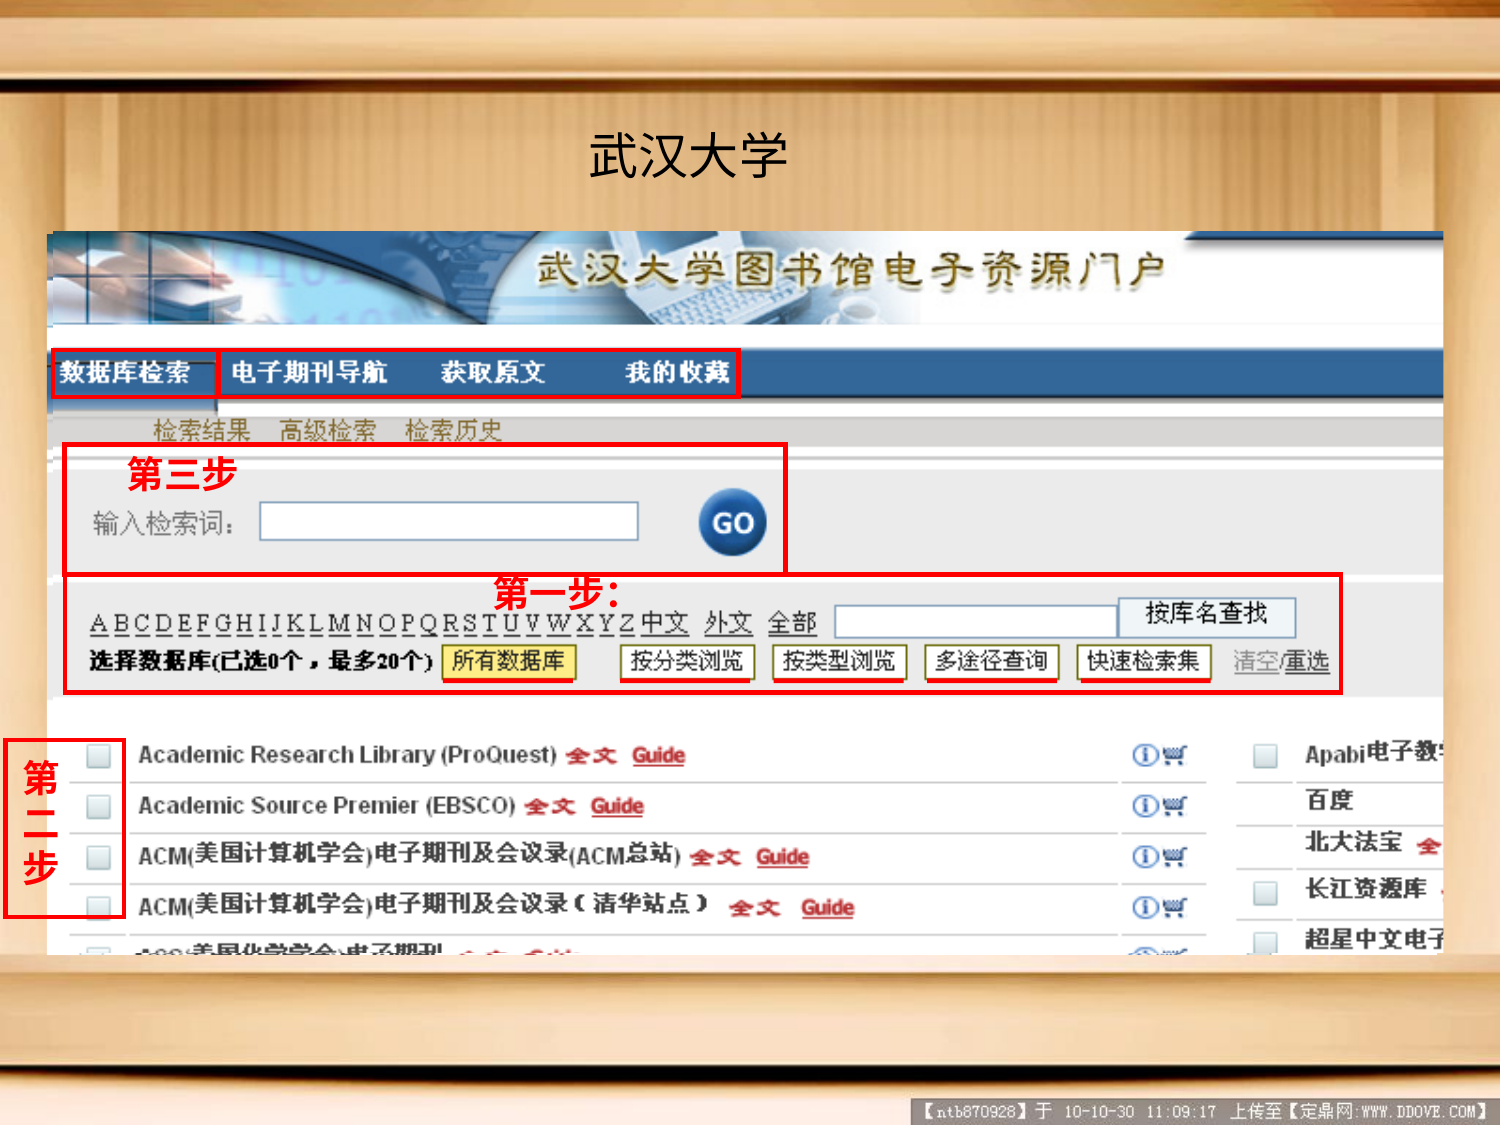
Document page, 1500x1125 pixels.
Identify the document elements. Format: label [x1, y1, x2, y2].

picture [0, 0, 1500, 1125]
text_box [5, 231, 1444, 953]
